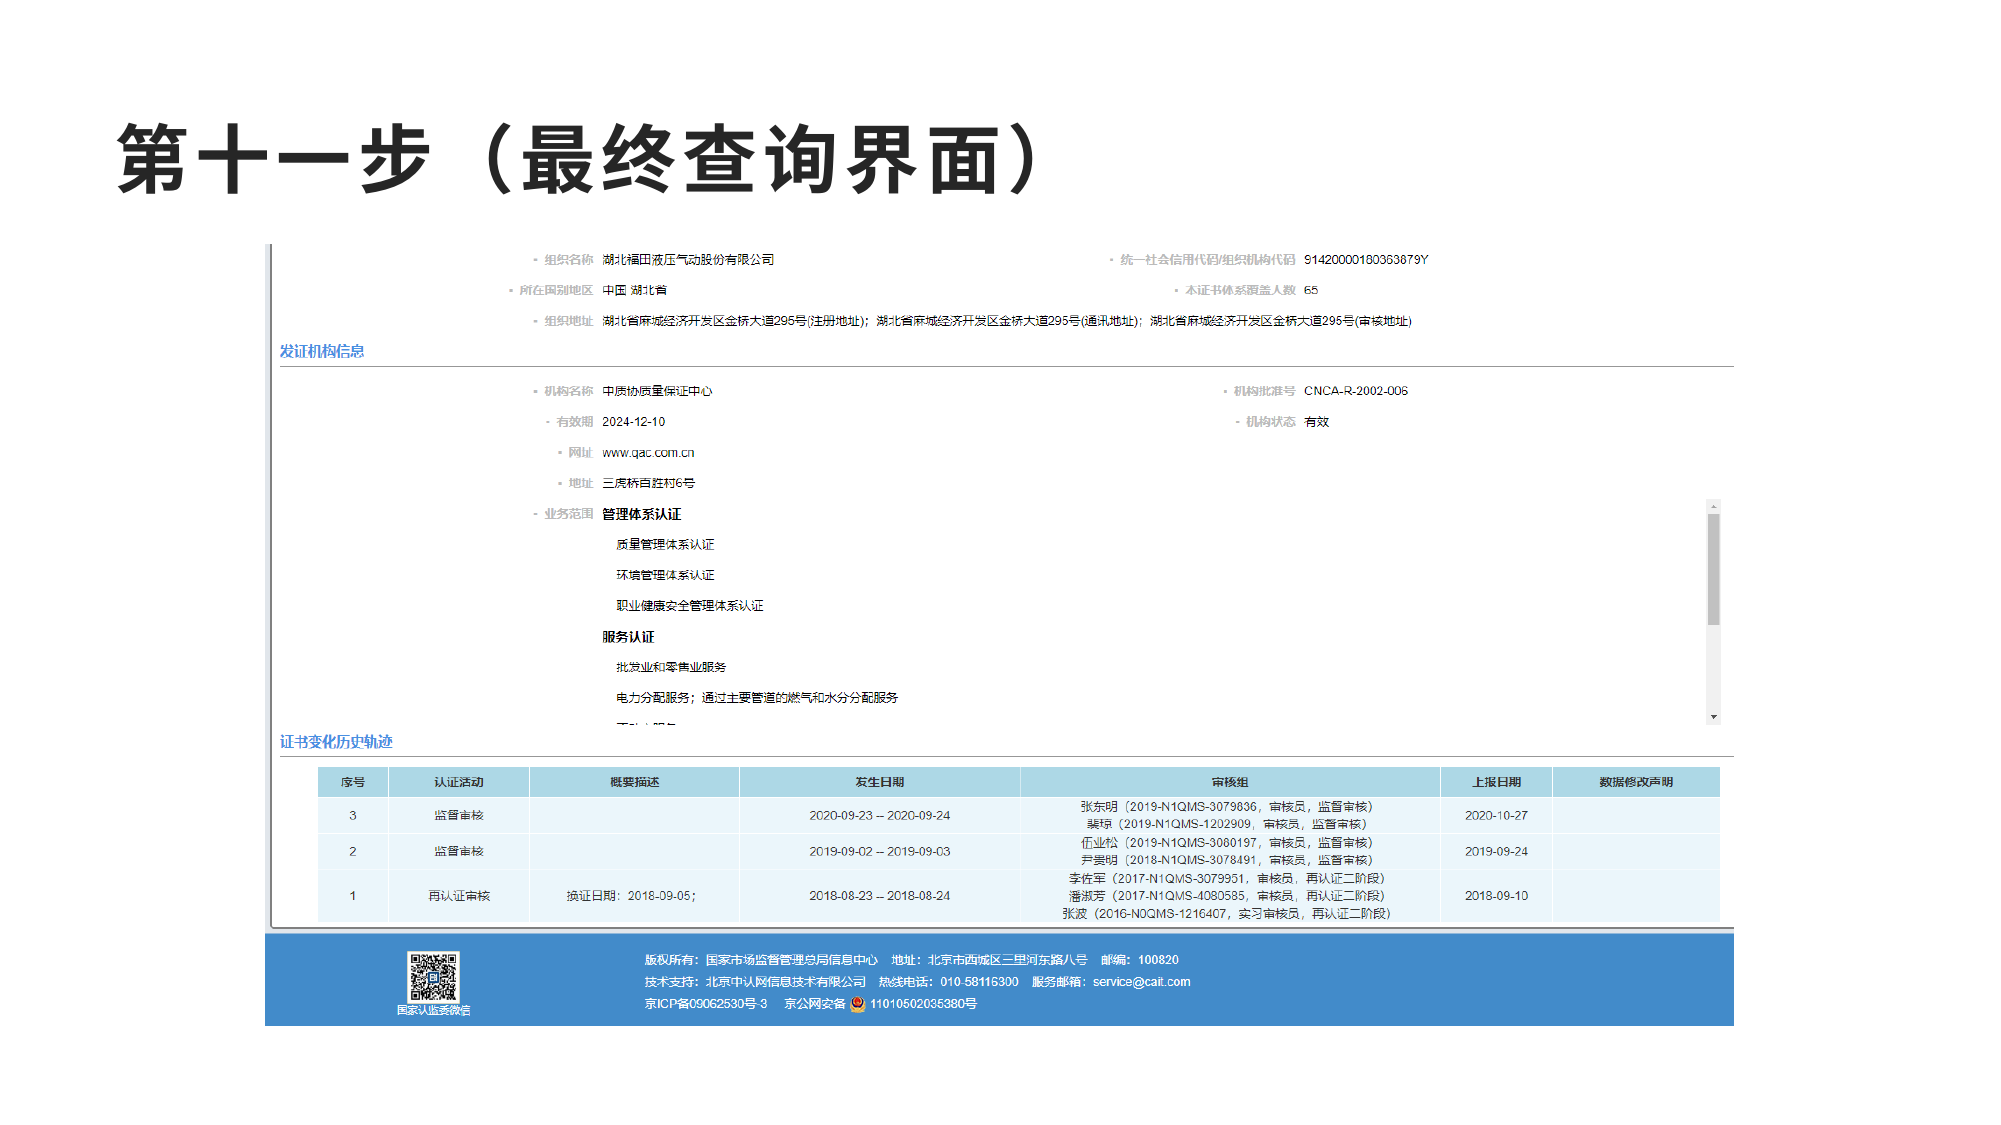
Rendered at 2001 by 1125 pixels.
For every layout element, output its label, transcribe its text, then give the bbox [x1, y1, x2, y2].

title 第十一步（最终查询界面） [99, 99, 1900, 216]
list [265, 244, 1734, 1026]
